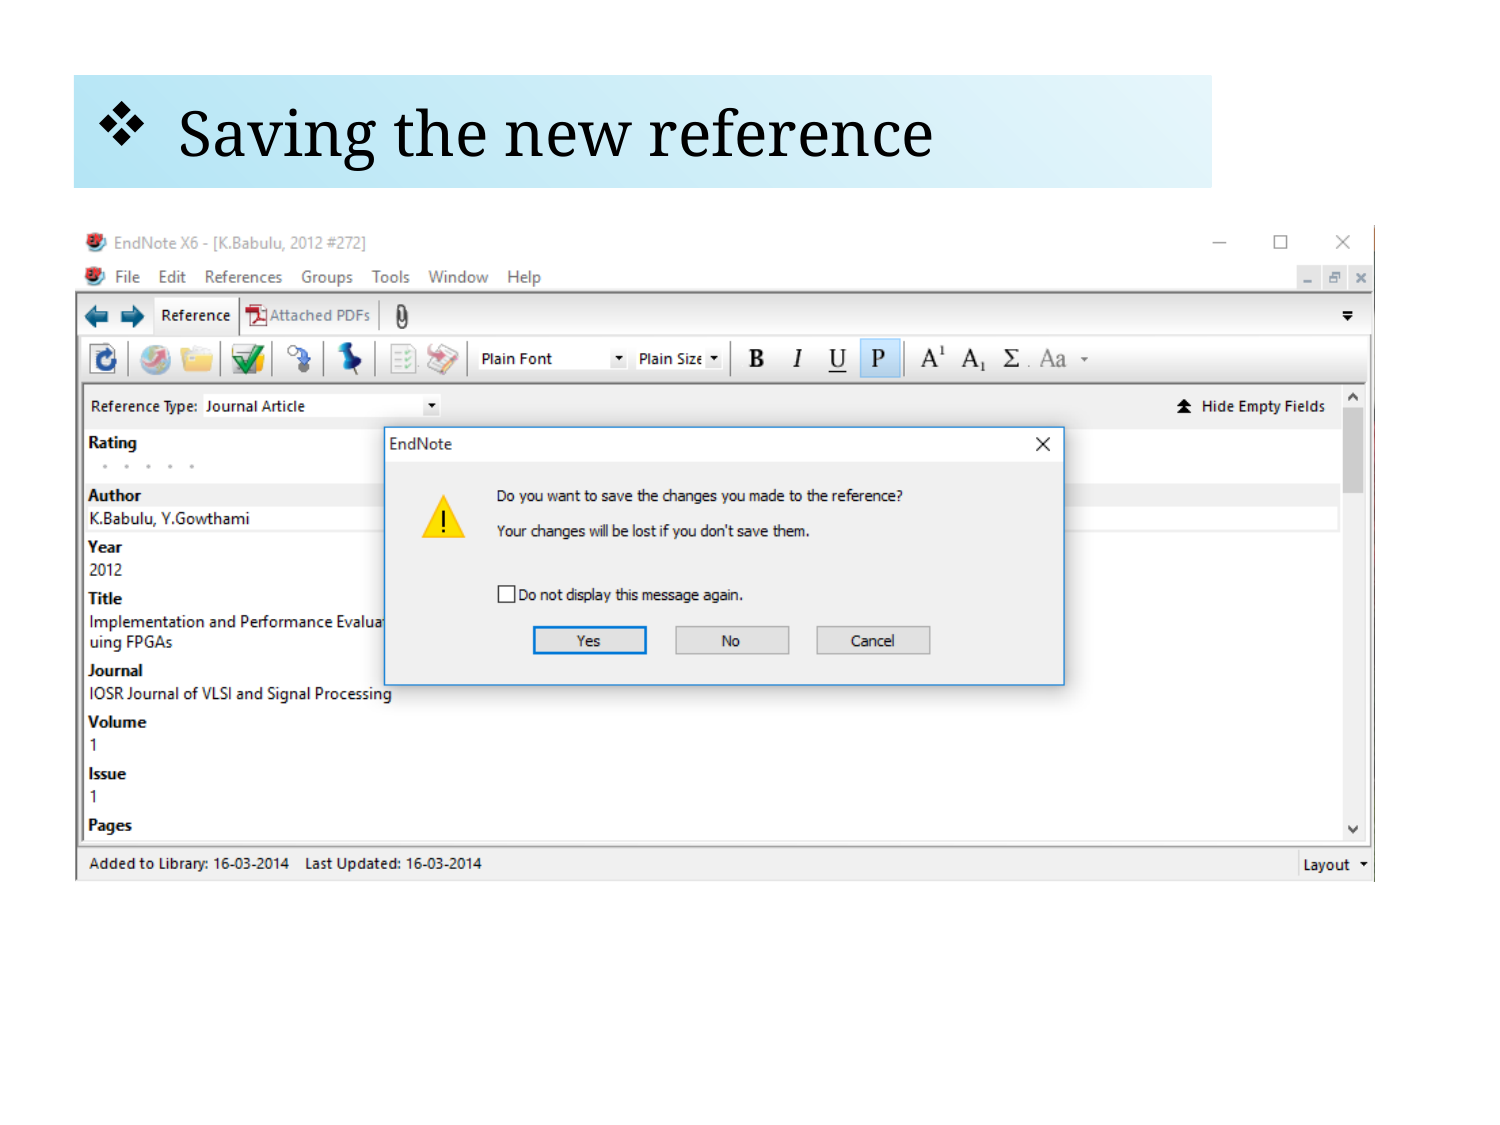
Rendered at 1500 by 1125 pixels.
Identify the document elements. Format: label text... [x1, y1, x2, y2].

picture [74, 224, 1376, 883]
text_box Saving the new reference [73, 75, 1212, 188]
